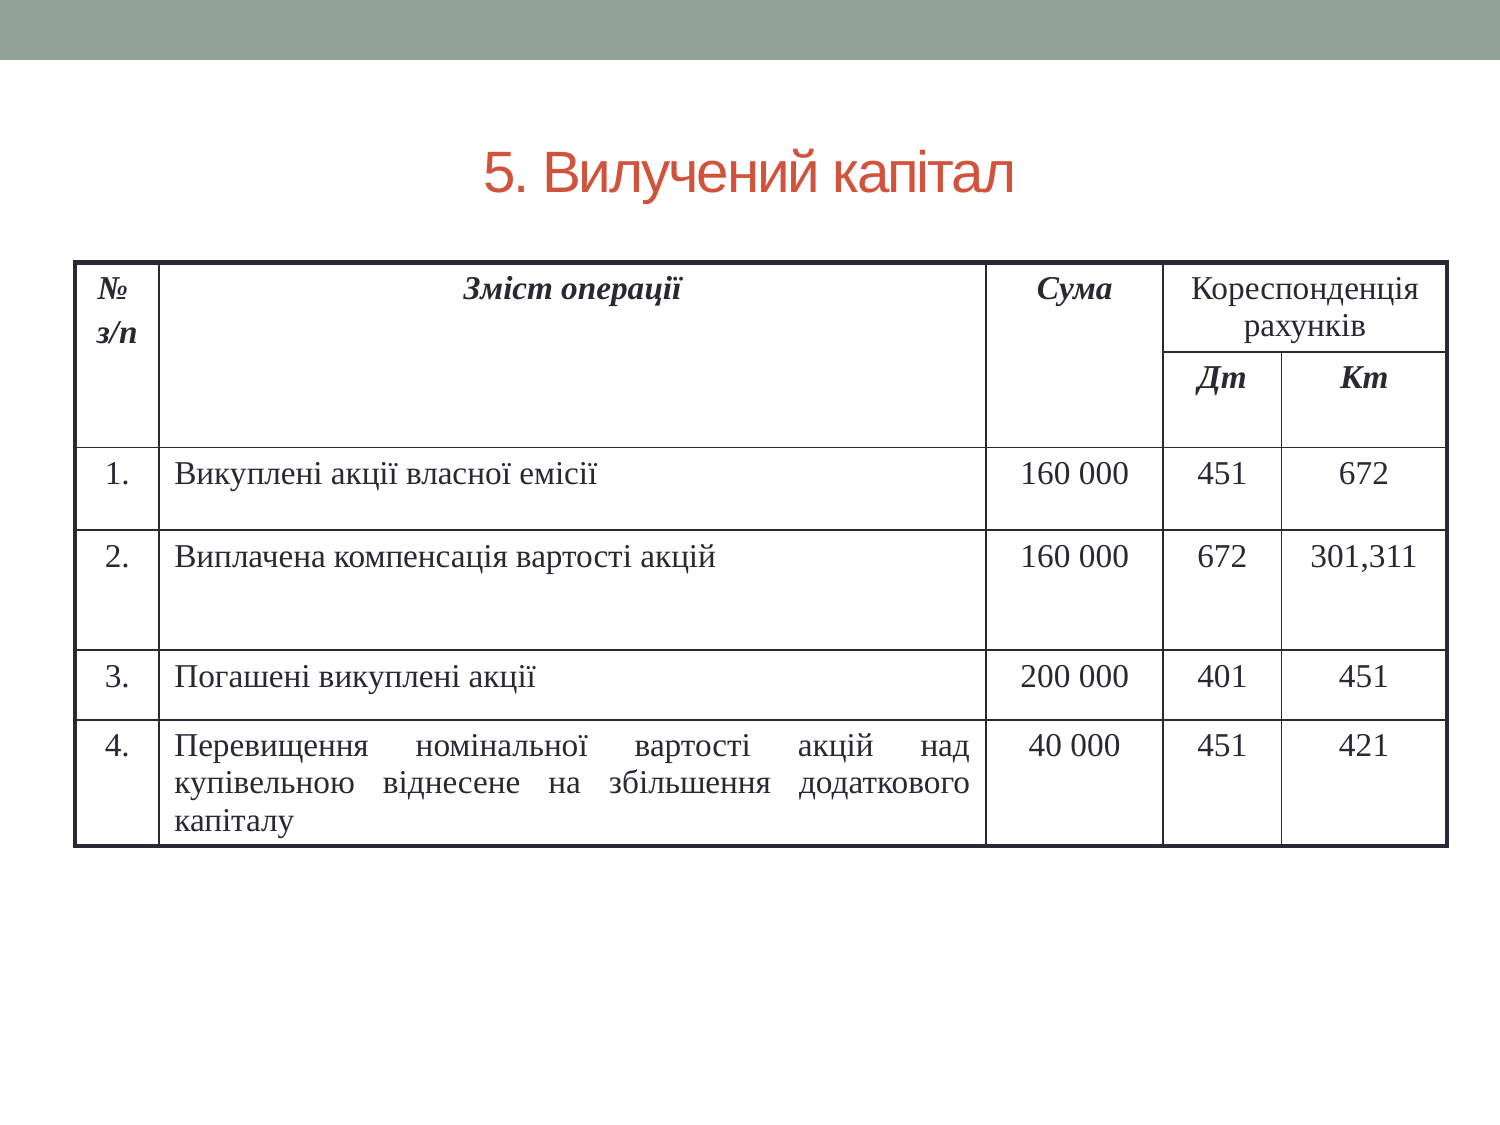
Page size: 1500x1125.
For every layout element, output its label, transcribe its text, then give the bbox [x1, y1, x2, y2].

table_cell Дт [1164, 353, 1281, 447]
table_cell 200 000 [987, 651, 1162, 719]
table_cell 1. [77, 448, 158, 529]
table_cell Викуплені акції власної емісії [160, 448, 985, 529]
table_header Кореспонденція рахунків [1164, 265, 1445, 351]
table_cell Перевищення номінальної вартості акцій над купівельною віднесене на збільшення додаткового капіталу [160, 721, 985, 844]
table_cell 672 [1164, 531, 1281, 649]
title 5. Вилучений капітал [75, 87, 1425, 250]
table_cell 4. [77, 721, 158, 844]
table_header Сума [987, 265, 1162, 447]
table_cell 3. [77, 651, 158, 719]
table_cell 160 000 [987, 531, 1162, 649]
table_cell 451 [1282, 651, 1445, 719]
table_cell 2. [77, 531, 158, 649]
table_cell Виплачена компенсація вартості акцій [160, 531, 985, 649]
table_cell 451 [1164, 721, 1281, 844]
table_header № з/п [77, 265, 158, 447]
table_cell Кт [1282, 353, 1445, 447]
table_cell 421 [1282, 721, 1445, 844]
table_cell 301,311 [1282, 531, 1445, 649]
table_cell Погашені викуплені акції [160, 651, 985, 719]
table_cell 40 000 [987, 721, 1162, 844]
table_cell 672 [1282, 448, 1445, 529]
table_cell 451 [1164, 448, 1281, 529]
table_cell 401 [1164, 651, 1281, 719]
table_header Зміст операції [160, 265, 985, 447]
table_cell 160 000 [987, 448, 1162, 529]
